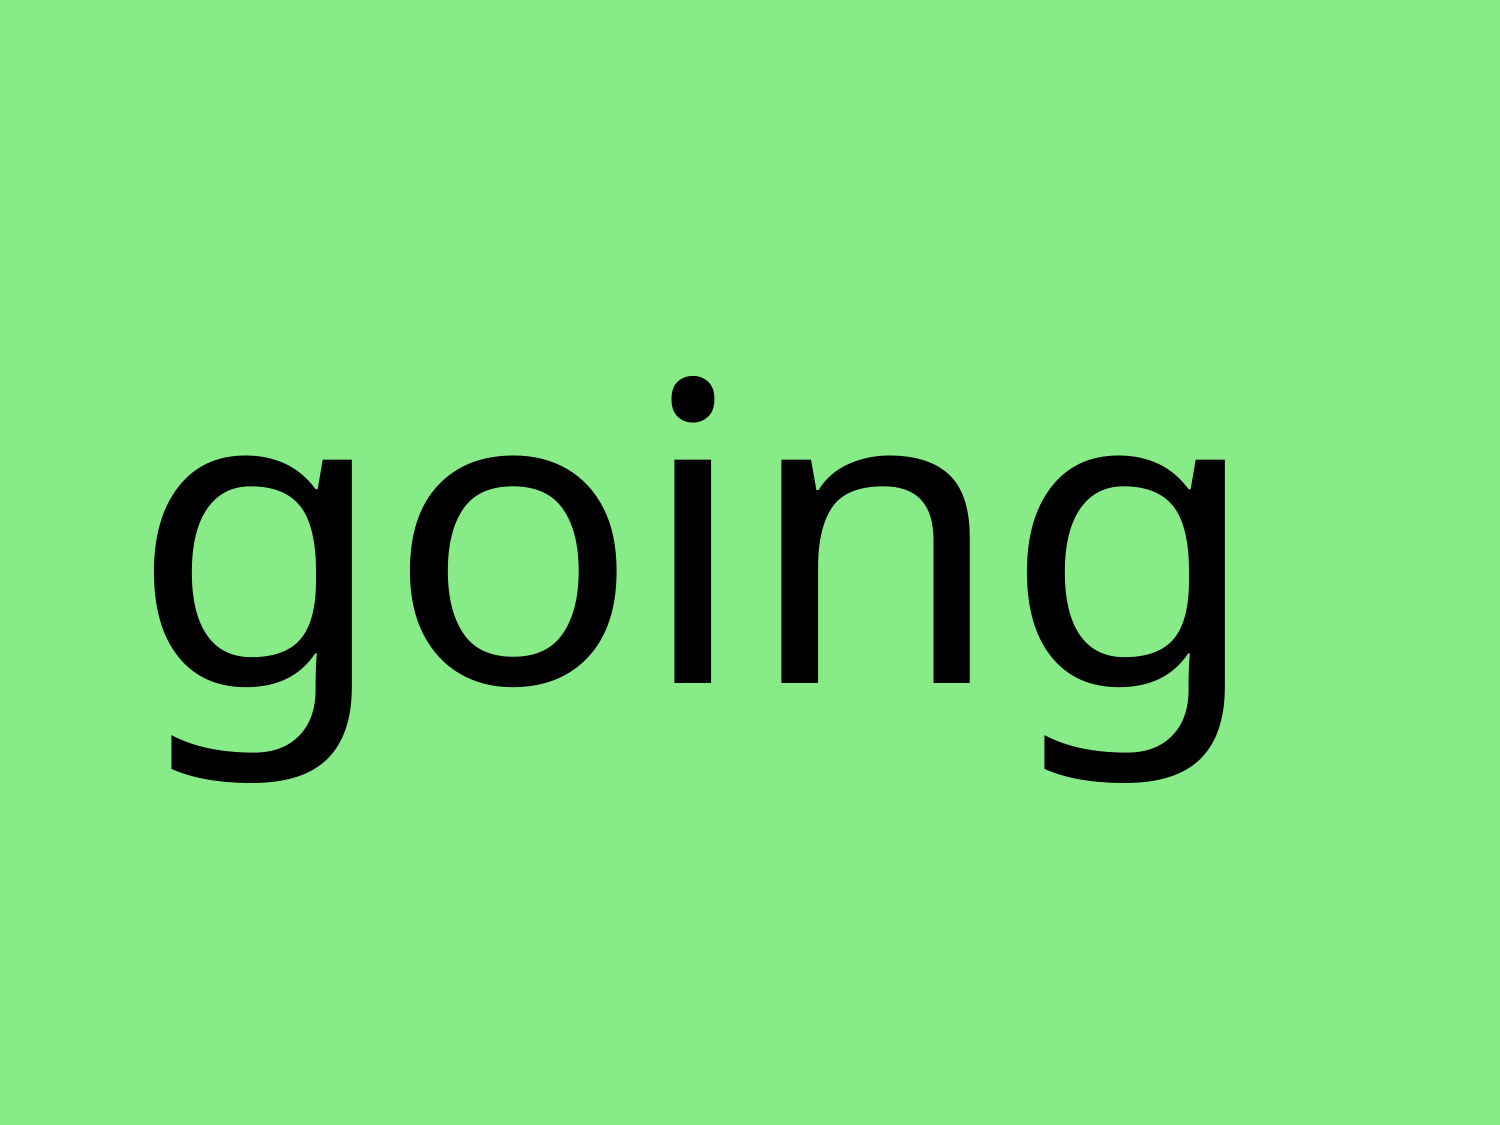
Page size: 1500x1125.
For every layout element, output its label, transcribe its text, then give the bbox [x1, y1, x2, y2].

text_box going [41, 259, 1459, 775]
